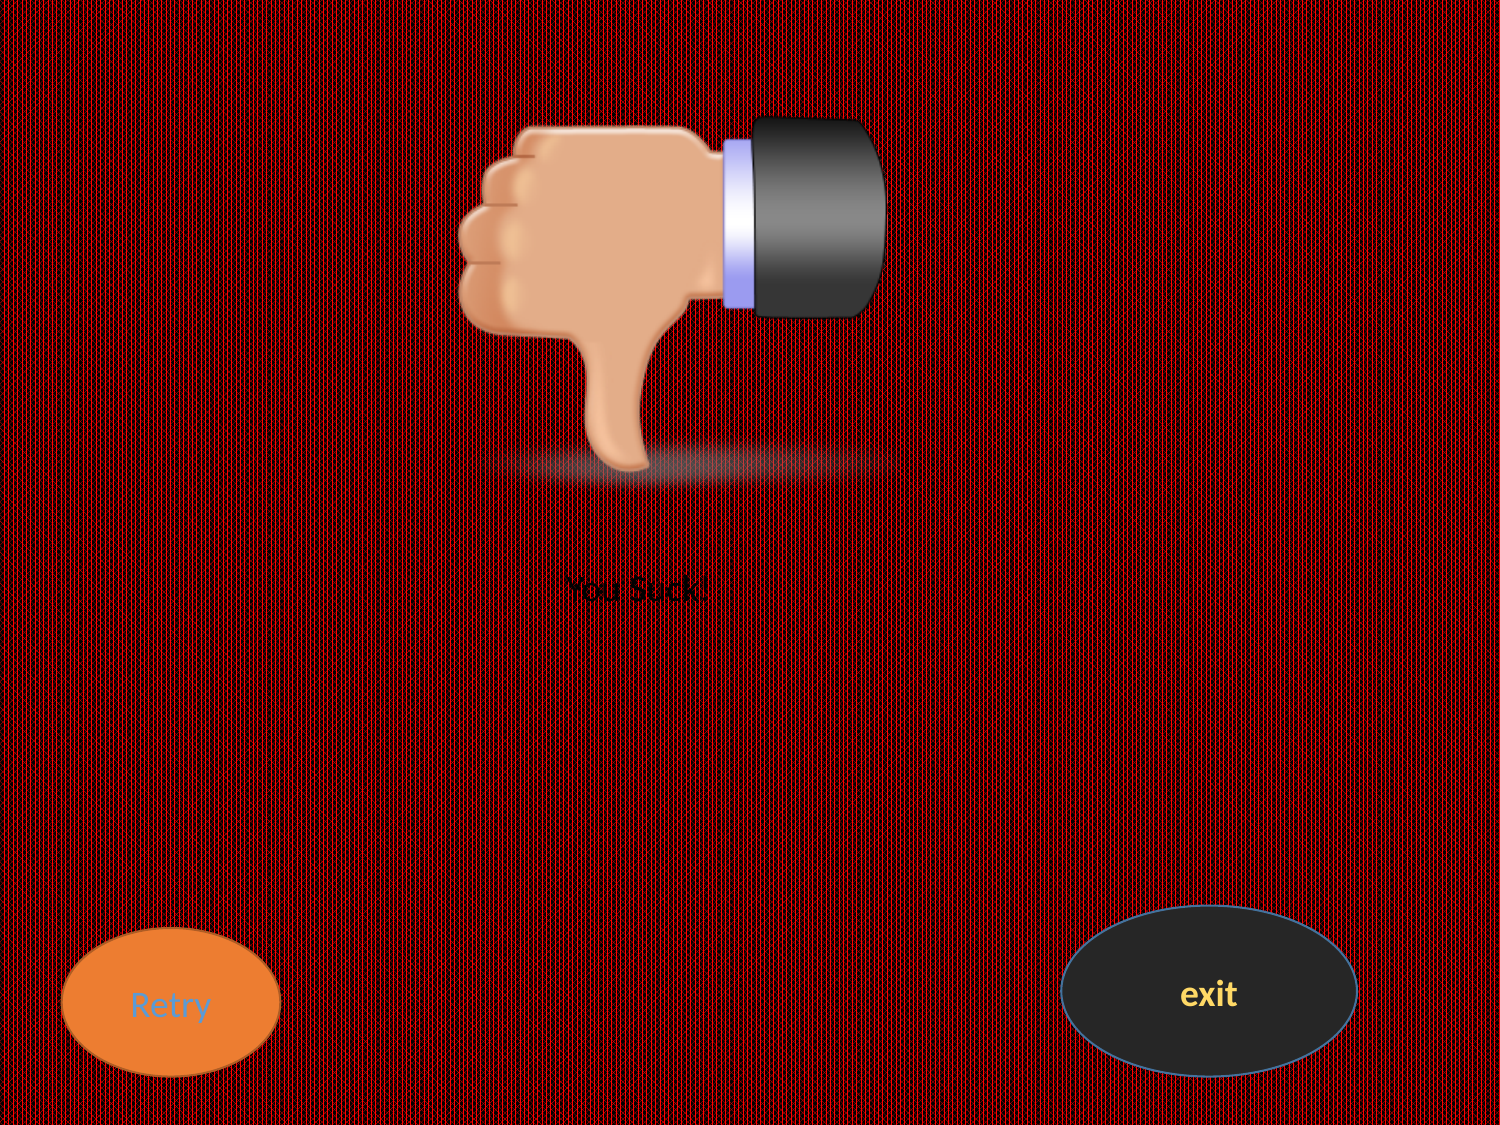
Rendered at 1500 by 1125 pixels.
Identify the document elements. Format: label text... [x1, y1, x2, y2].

text_box exit [1060, 904, 1359, 1078]
text_box You Suck! [449, 556, 864, 617]
picture [449, 44, 900, 495]
text_box Retry [60, 926, 282, 1078]
